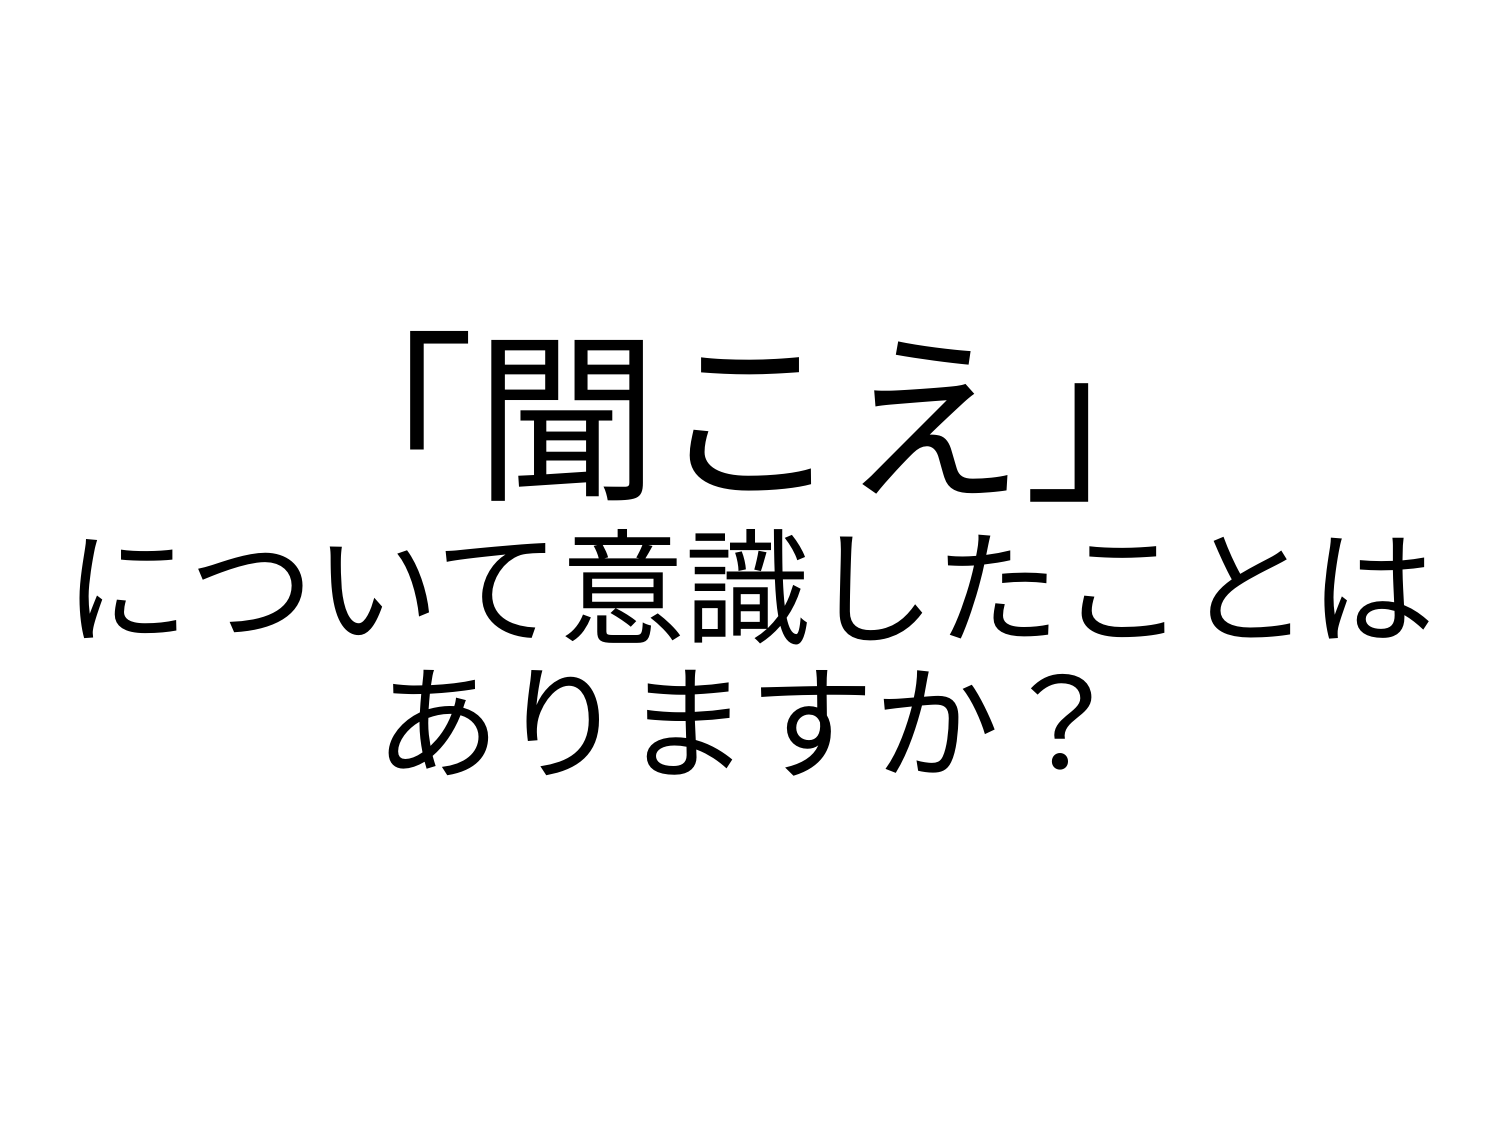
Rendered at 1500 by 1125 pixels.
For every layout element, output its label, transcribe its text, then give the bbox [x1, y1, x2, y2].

text_box 「聞こえ」 について意識したことは ありますか？ [48, 366, 1452, 759]
